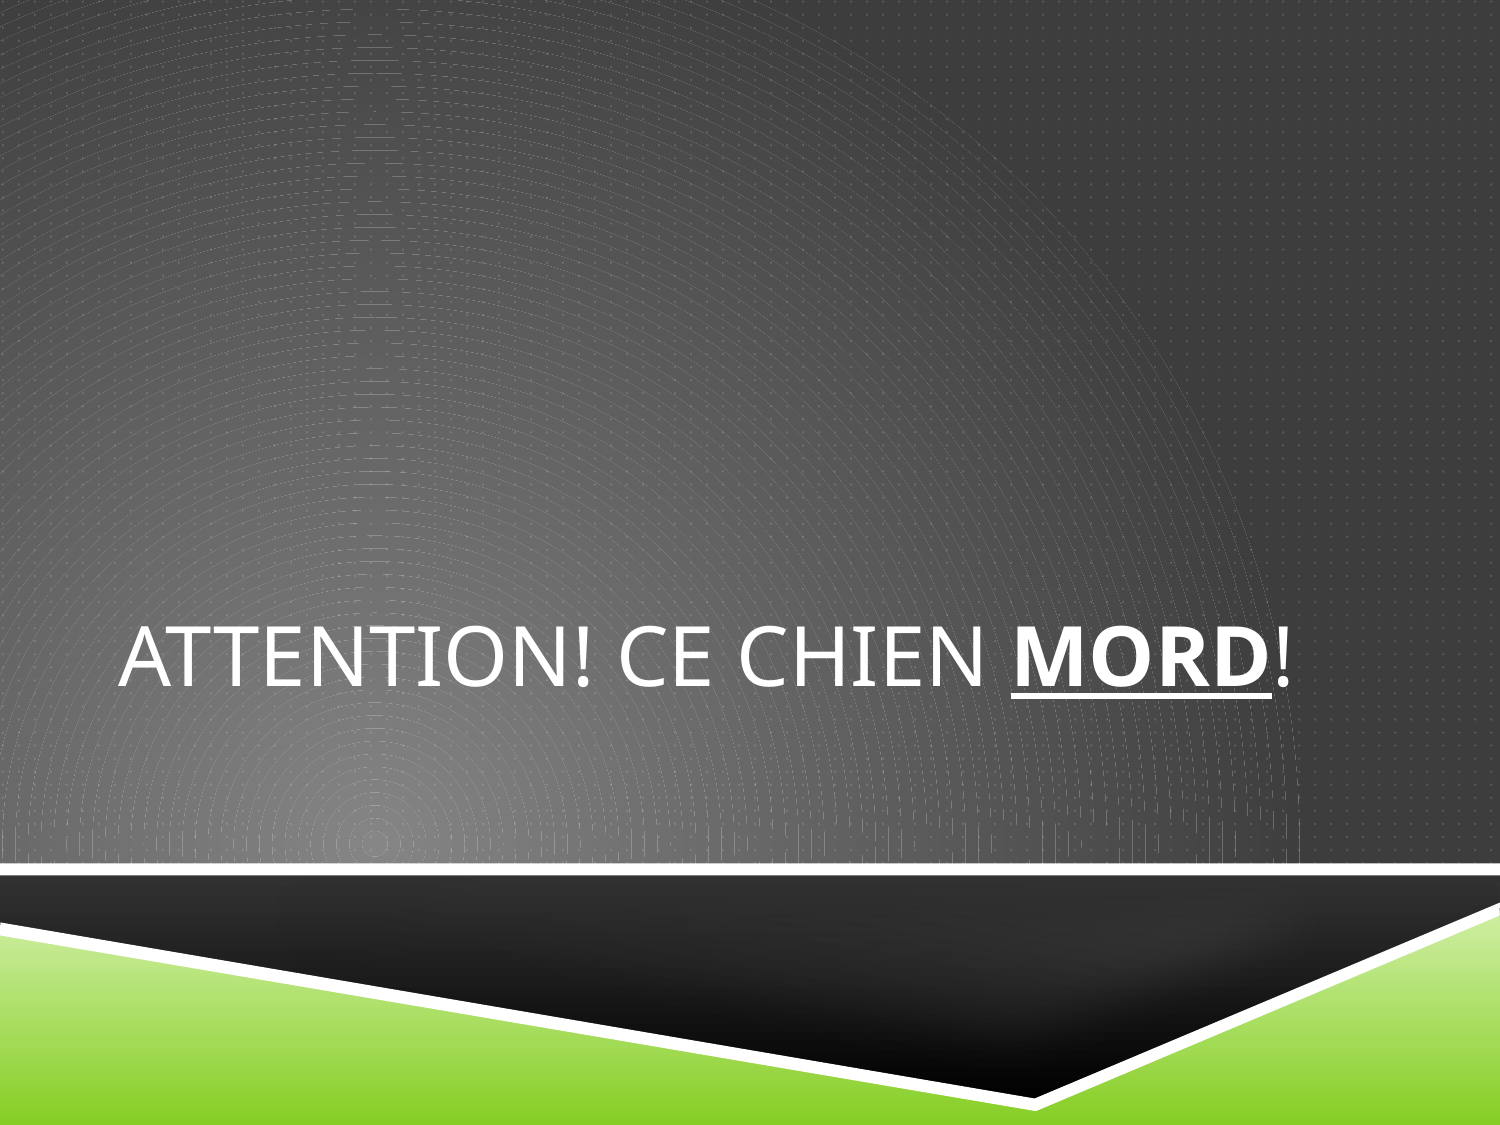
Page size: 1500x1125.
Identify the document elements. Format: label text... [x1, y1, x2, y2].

title Attention! Ce chien mord! [118, 596, 1394, 820]
